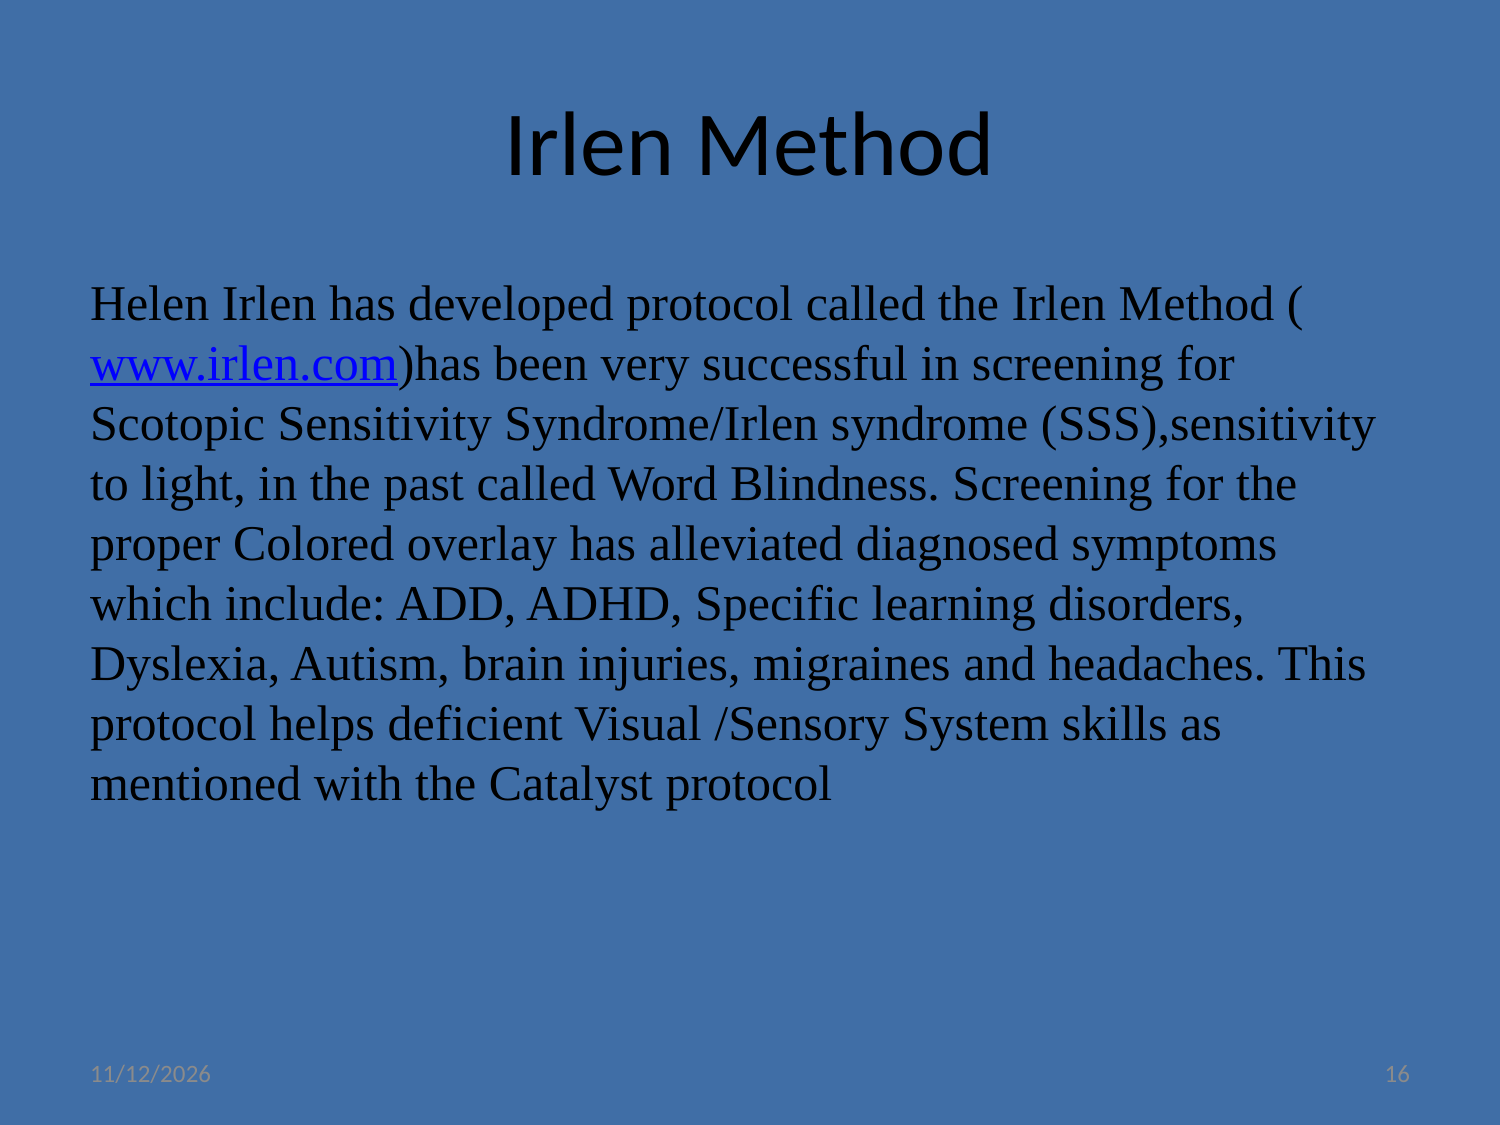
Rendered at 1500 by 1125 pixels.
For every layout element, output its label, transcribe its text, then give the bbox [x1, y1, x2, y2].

list Helen Irlen has developed protocol called the Irlen Method (www.irlen.com)has been very successful in screening for Scotopic Sensitivity Syndrome/Irlen syndrome (SSS),sensitivity to light, in the past called Word Blindness. Screening for the proper Colored overlay has alleviated diagnosed symptoms which include: ADD, ADHD, Specific learning disorders, Dyslexia, Autism, brain injuries, migraines and headaches. This protocol helps deficient Visual /Sensory System skills as mentioned with the Catalyst protocol [75, 262, 1425, 1005]
title Irlen Method [75, 45, 1425, 233]
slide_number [75, 1042, 425, 1103]
slide_number 16 [1074, 1042, 1425, 1103]
